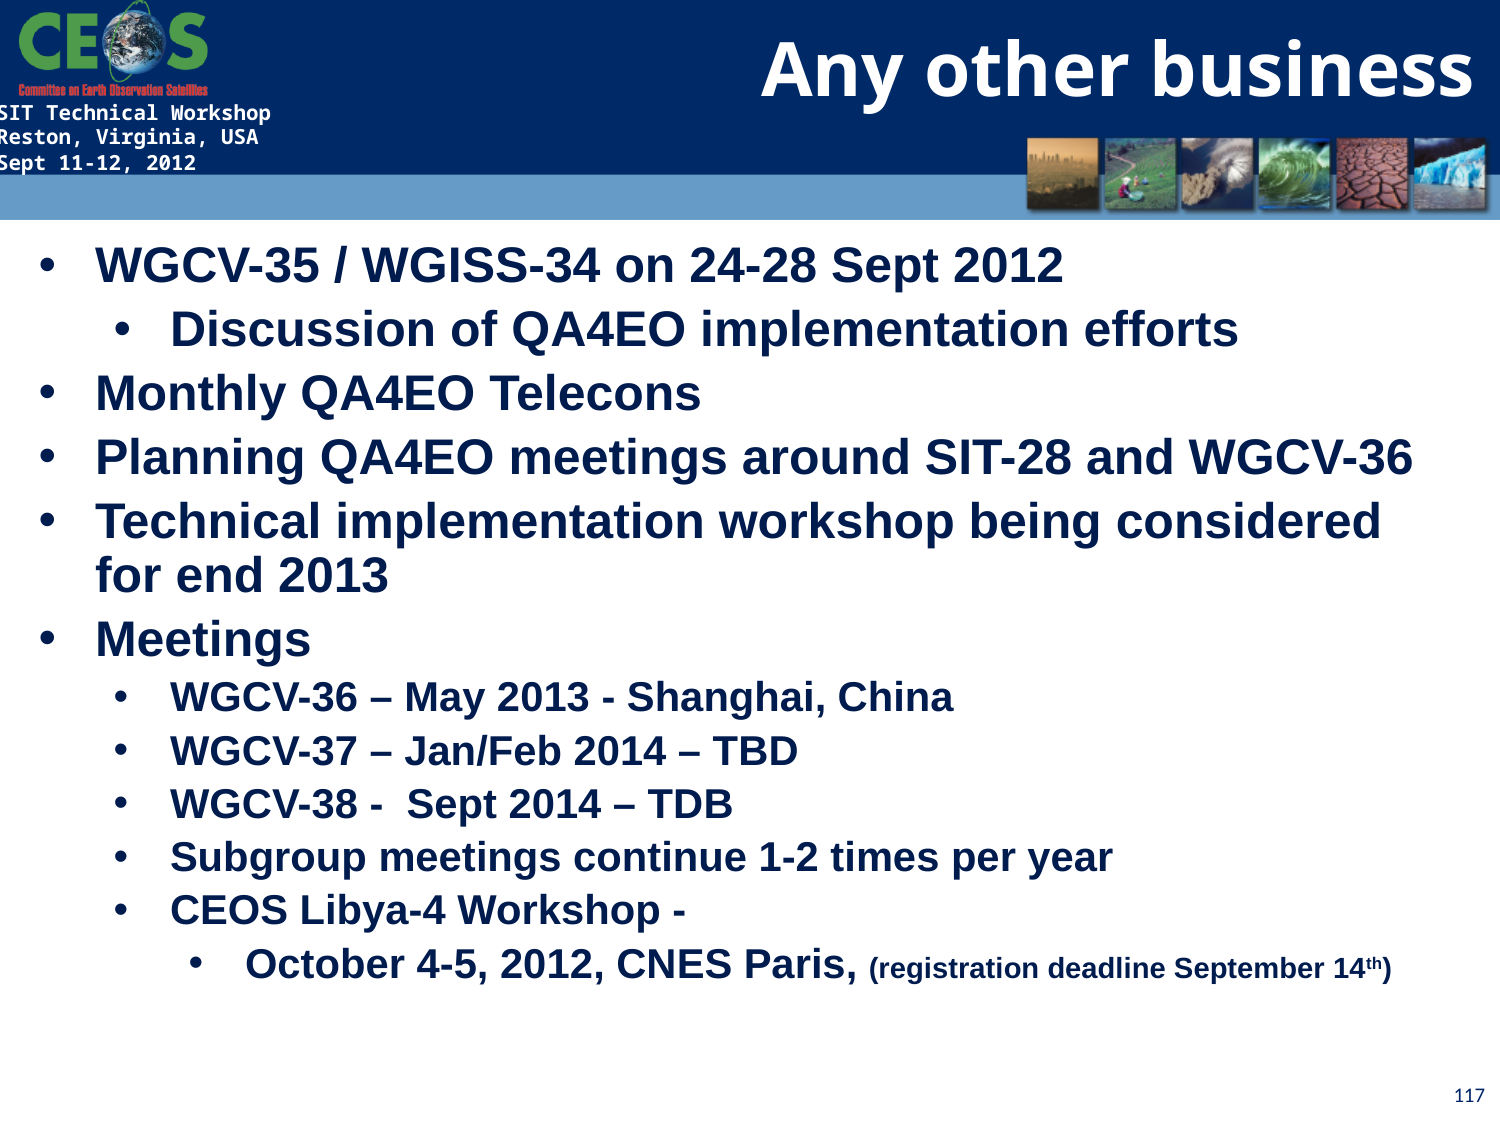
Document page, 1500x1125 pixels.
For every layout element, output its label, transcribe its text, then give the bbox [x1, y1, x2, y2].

title Any other business [216, 16, 1491, 117]
text_box WGCV-35 / WGISS-34 on 24-28 Sept 2012 Discussion of QA4EO implementation efforts Monthly QA4EO Telecons Planning QA4EO meetings around SIT-28 and WGCV-36 Technical implementation workshop being considered for end 2013 Meetings WGCV-36 – May 2013 - Shanghai, China WGCV-37 – Jan/Feb 2014 – TBD WGCV-38 - Sept 2014 – TDB Subgroup meetings continue 1-2 times per year CEOS Libya-4 Workshop - October 4-5, 2012, CNES Paris, (registration deadline September 14th) [24, 232, 1473, 1074]
slide_number 117 [1187, 1073, 1500, 1125]
picture [0, 0, 1500, 220]
